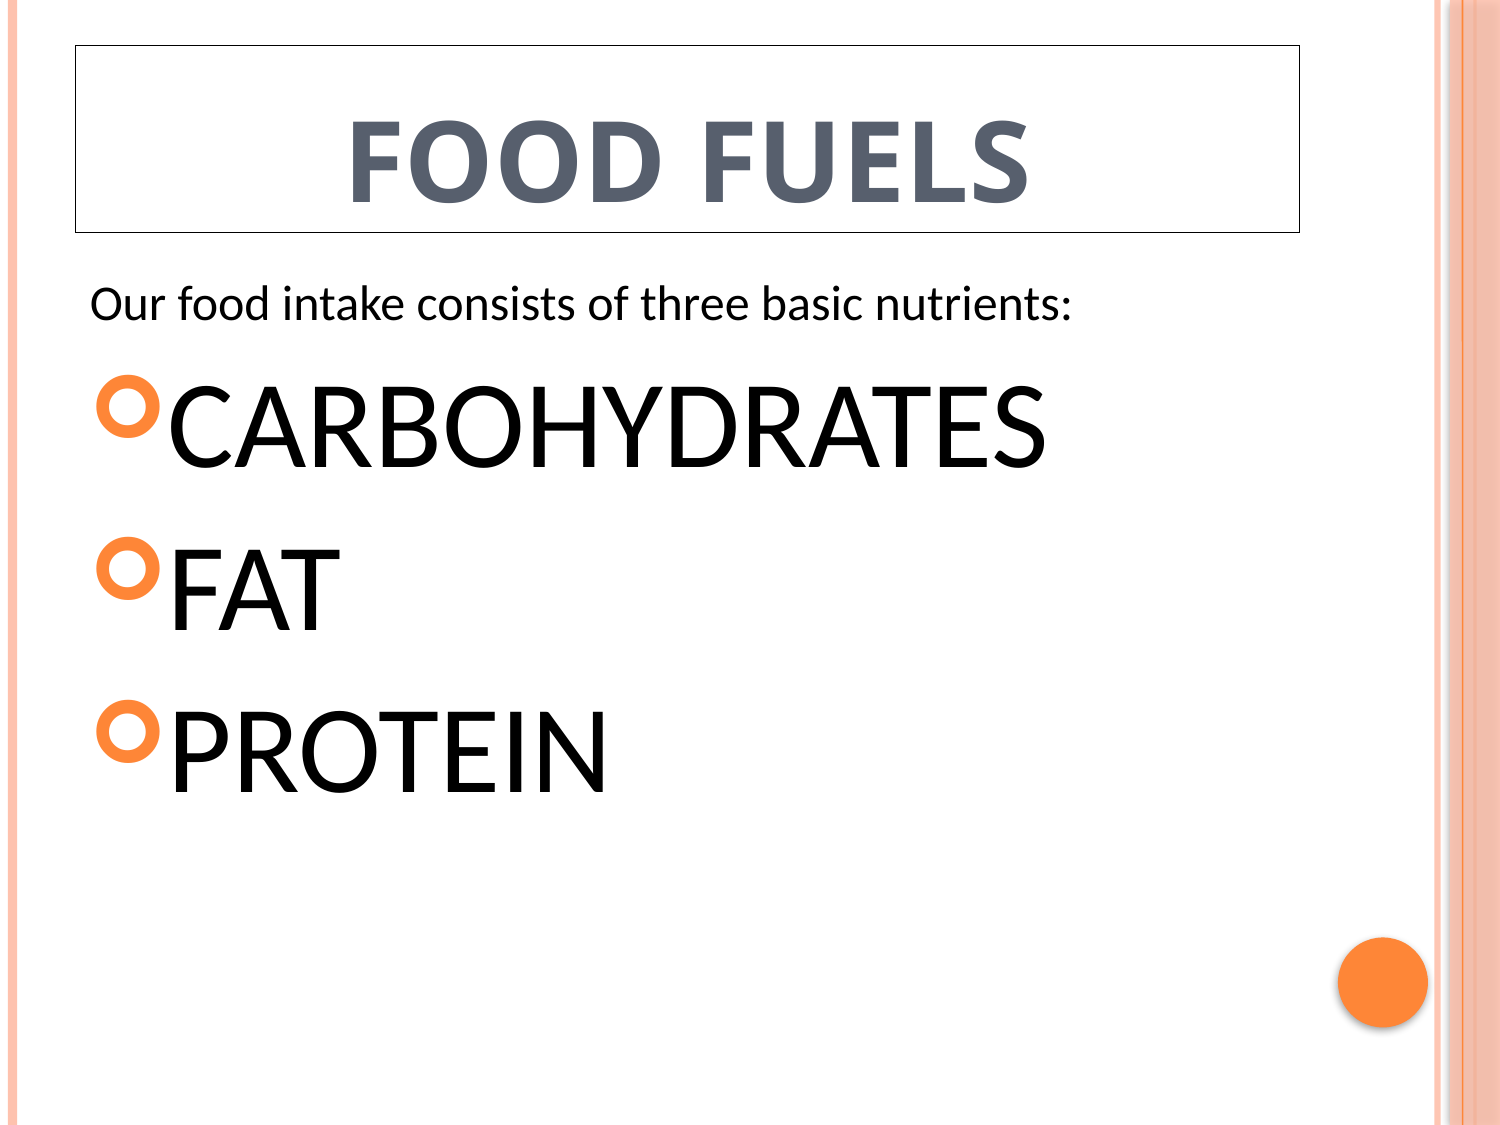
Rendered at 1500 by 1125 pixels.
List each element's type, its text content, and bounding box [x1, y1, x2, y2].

title FOOD FUELS [75, 45, 1300, 233]
list Our food intake consists of three basic nutrients: CARBOHYDRATES FAT PROTEIN [75, 262, 1336, 1062]
